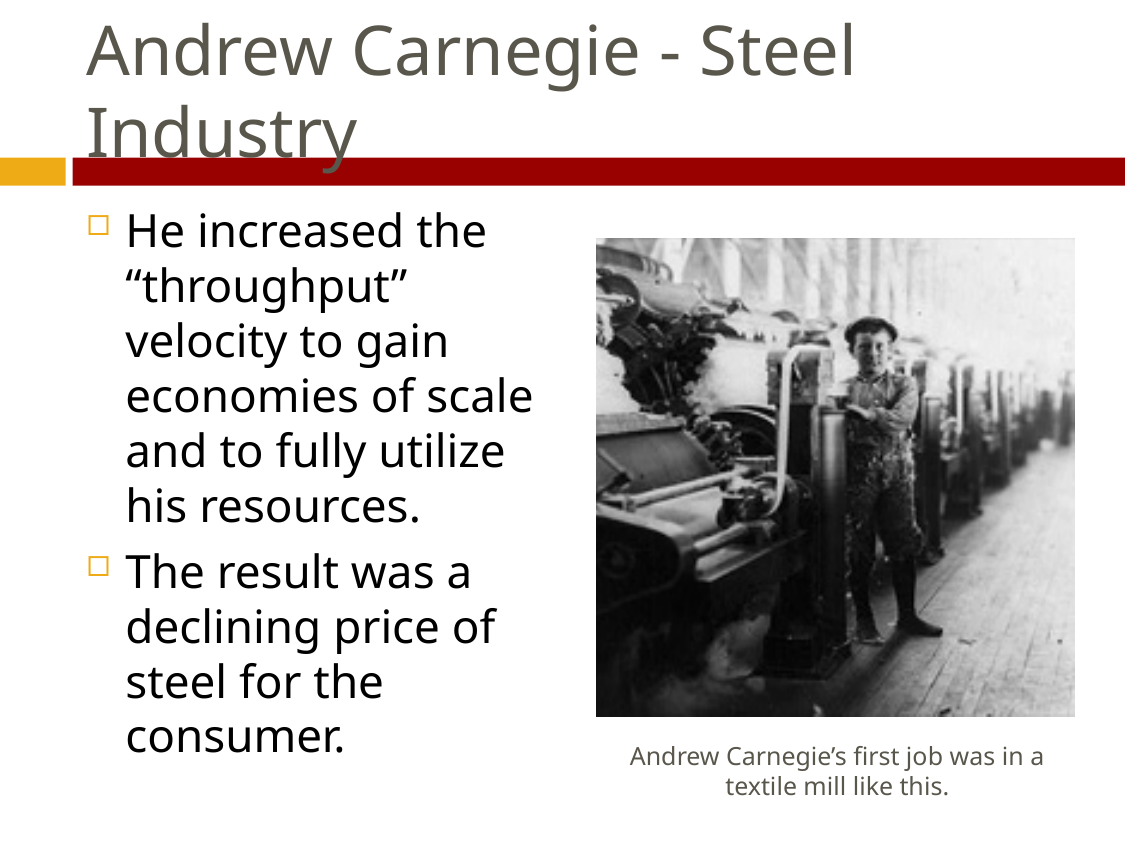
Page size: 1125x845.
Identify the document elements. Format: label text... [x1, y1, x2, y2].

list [595, 195, 1075, 760]
text_box Andrew Carnegie’s first job was in a textile mill like this. [612, 769, 1063, 806]
list He increased the “throughput” velocity to gain economies of scale and to fully utilize his resources. The result was a declining price of steel for the consumer. [74, 195, 554, 760]
title Andrew Carnegie - Steel Industry [74, 27, 1079, 151]
